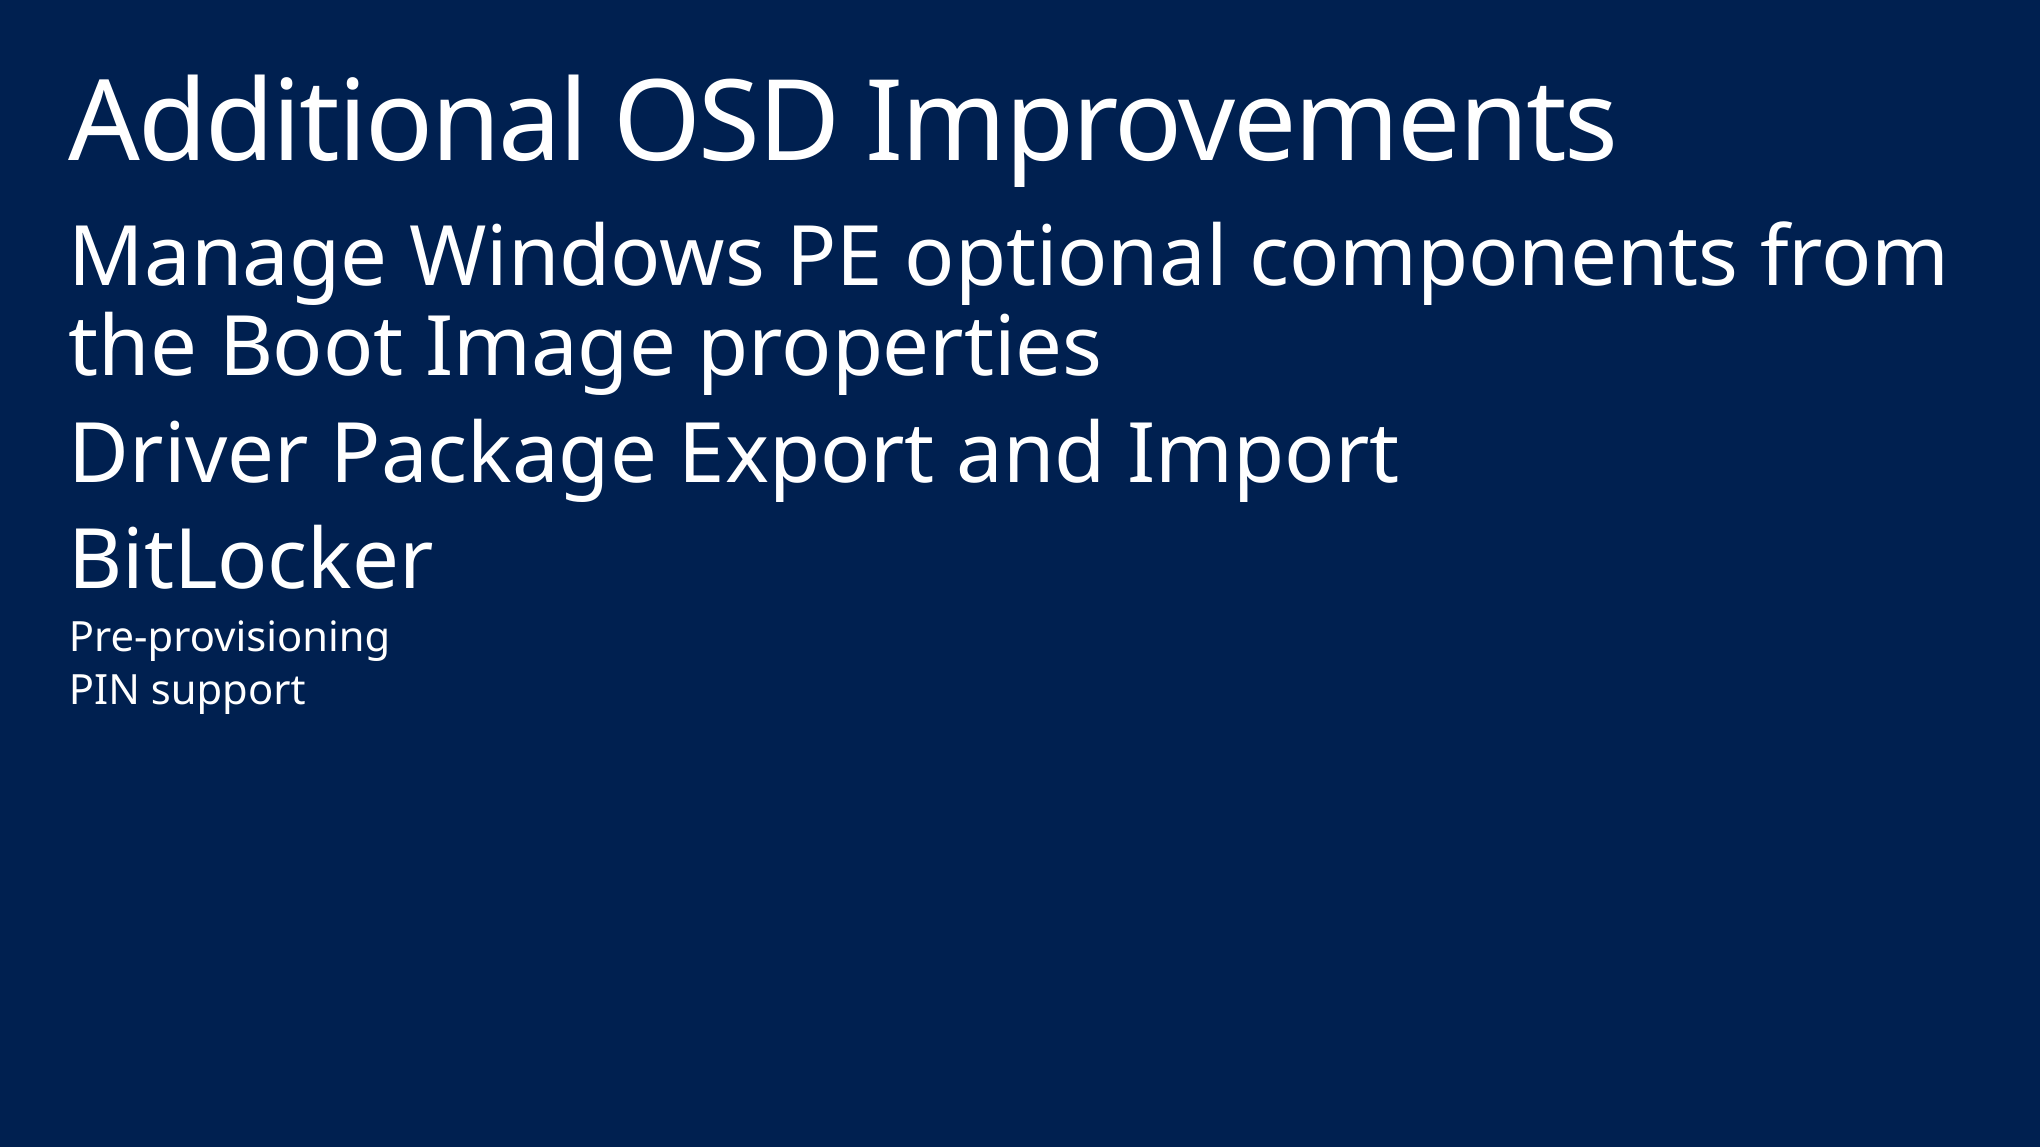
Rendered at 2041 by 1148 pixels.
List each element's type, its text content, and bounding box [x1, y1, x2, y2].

title Additional OSD Improvements [45, 48, 1996, 198]
list Manage Windows PE optional components from the Boot Image properties Driver Package Export and Import BitLocker Pre-provisioning PIN support [45, 198, 1996, 745]
